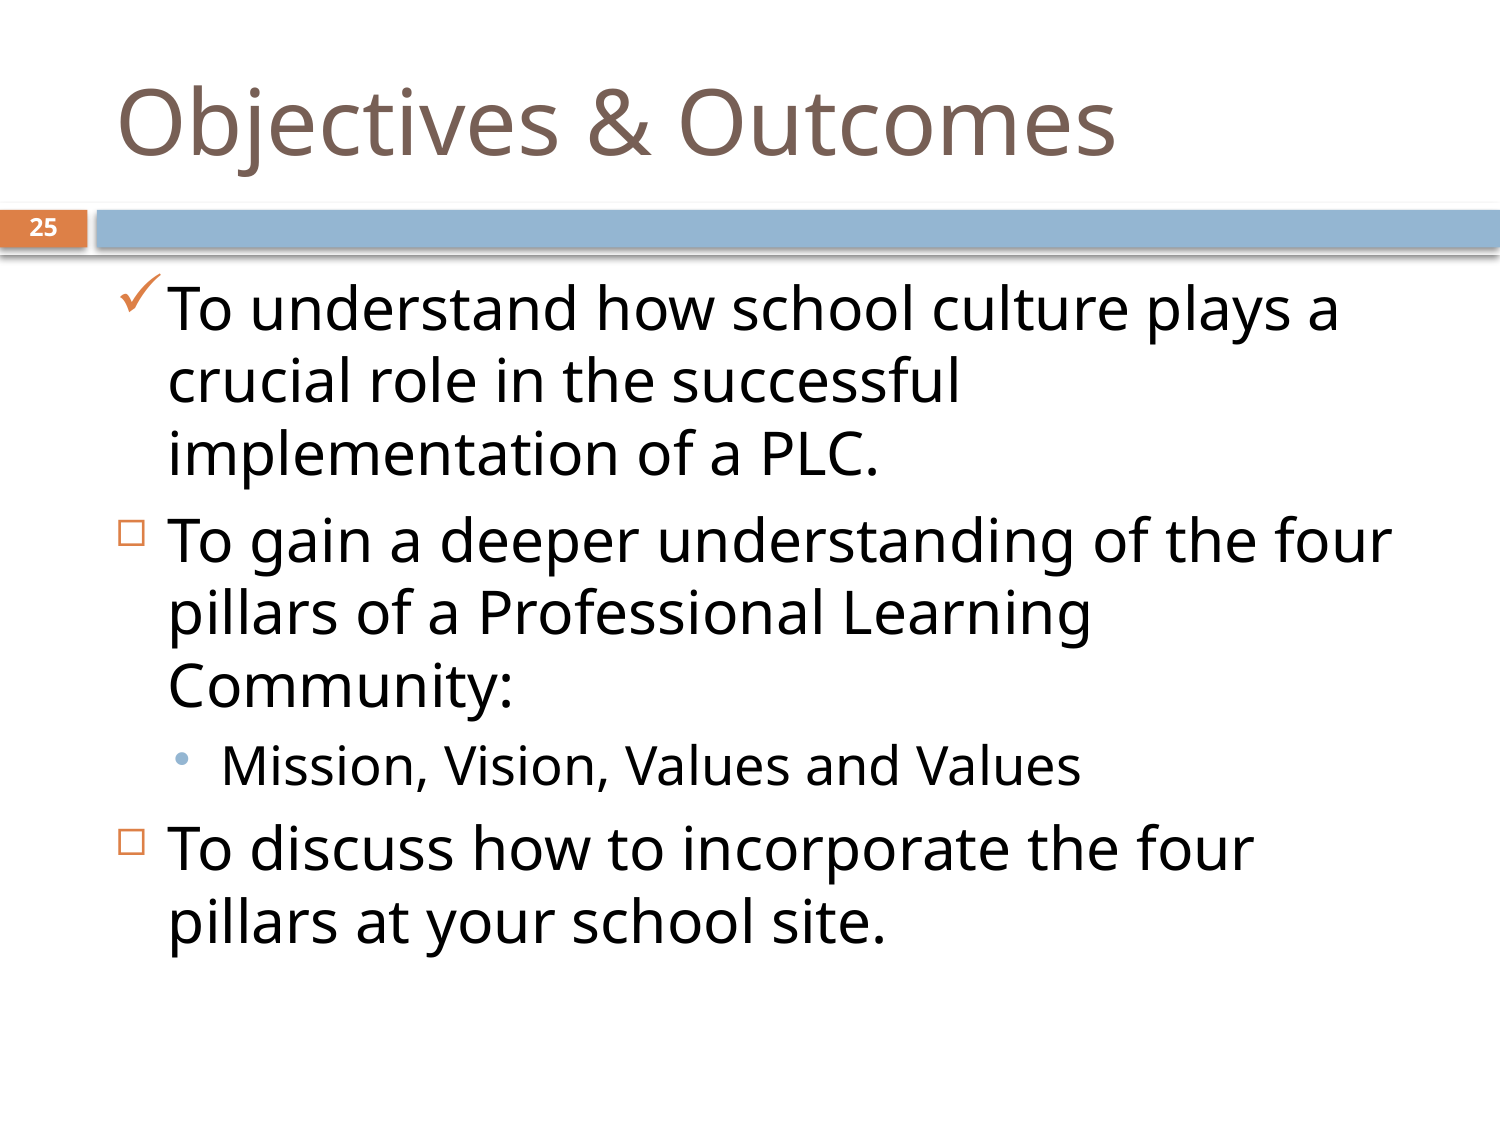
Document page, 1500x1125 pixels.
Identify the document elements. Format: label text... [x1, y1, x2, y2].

list To understand how school culture plays a crucial role in the successful implementation of a PLC. To gain a deeper understanding of the four pillars of a Professional Learning Community: Mission, Vision, Values and Values To discuss how to incorporate the four pillars at your school site. [100, 262, 1439, 1001]
slide_number 25 [0, 208, 88, 249]
title Objectives & Outcomes [100, 37, 1439, 201]
